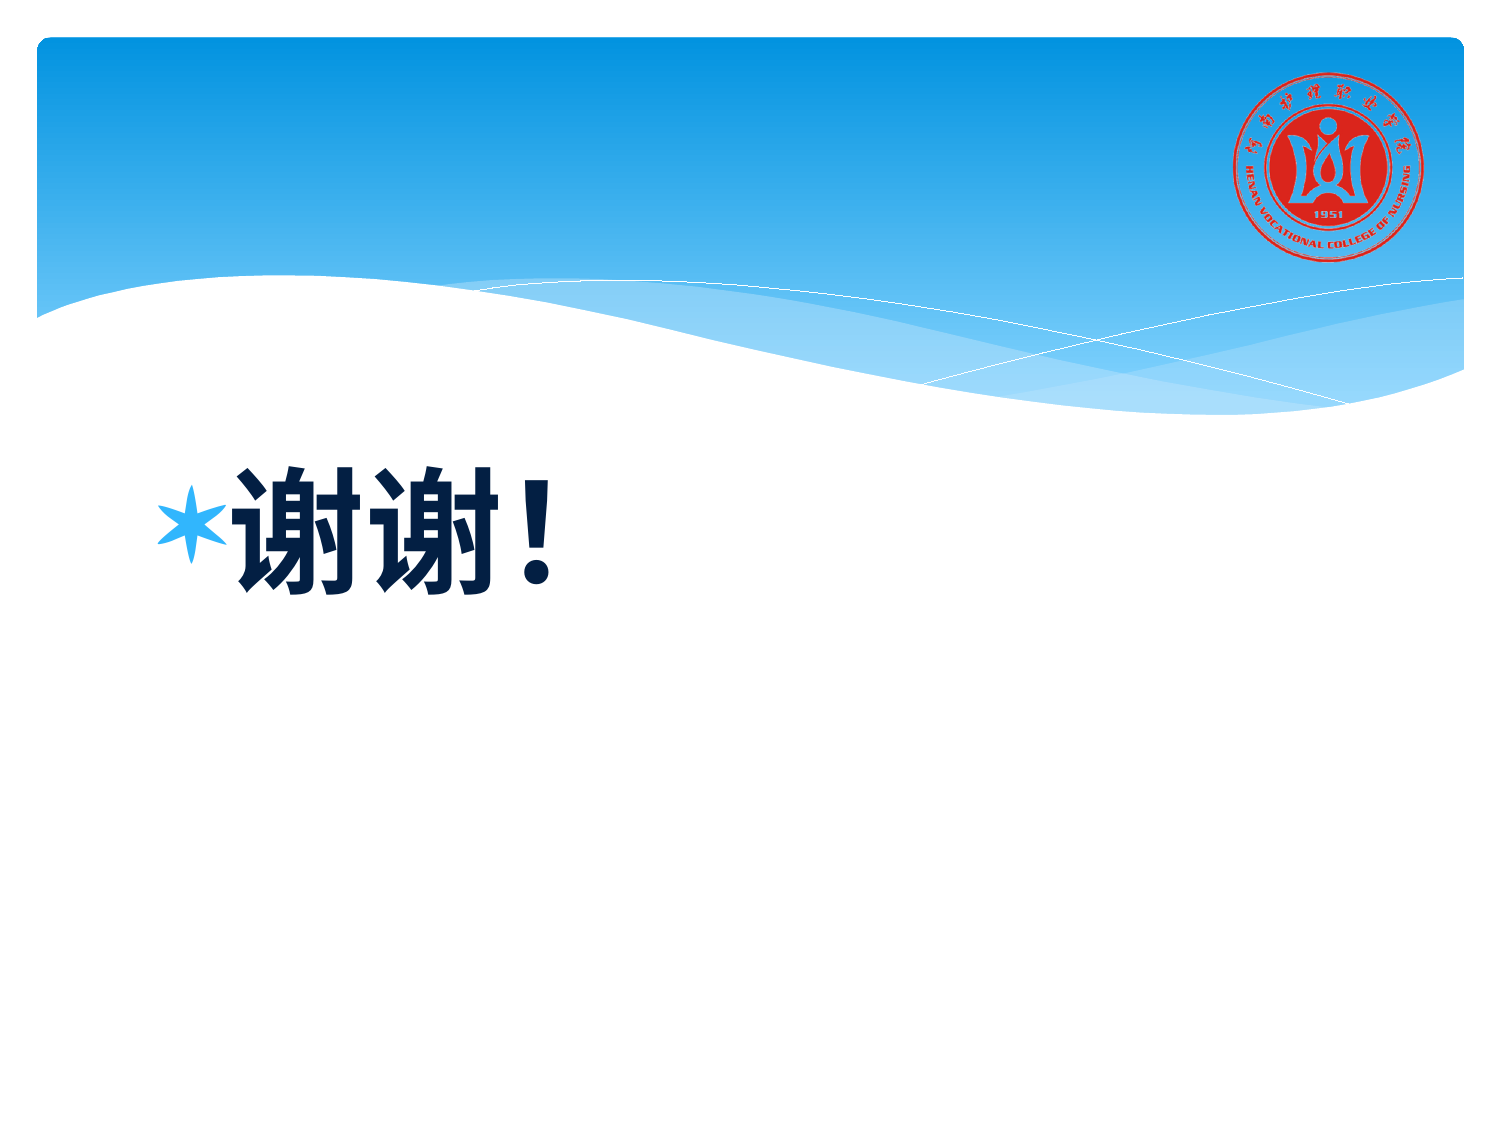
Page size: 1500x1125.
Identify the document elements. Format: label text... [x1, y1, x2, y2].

picture [1224, 73, 1434, 268]
list 谢谢！ [143, 438, 1359, 1005]
